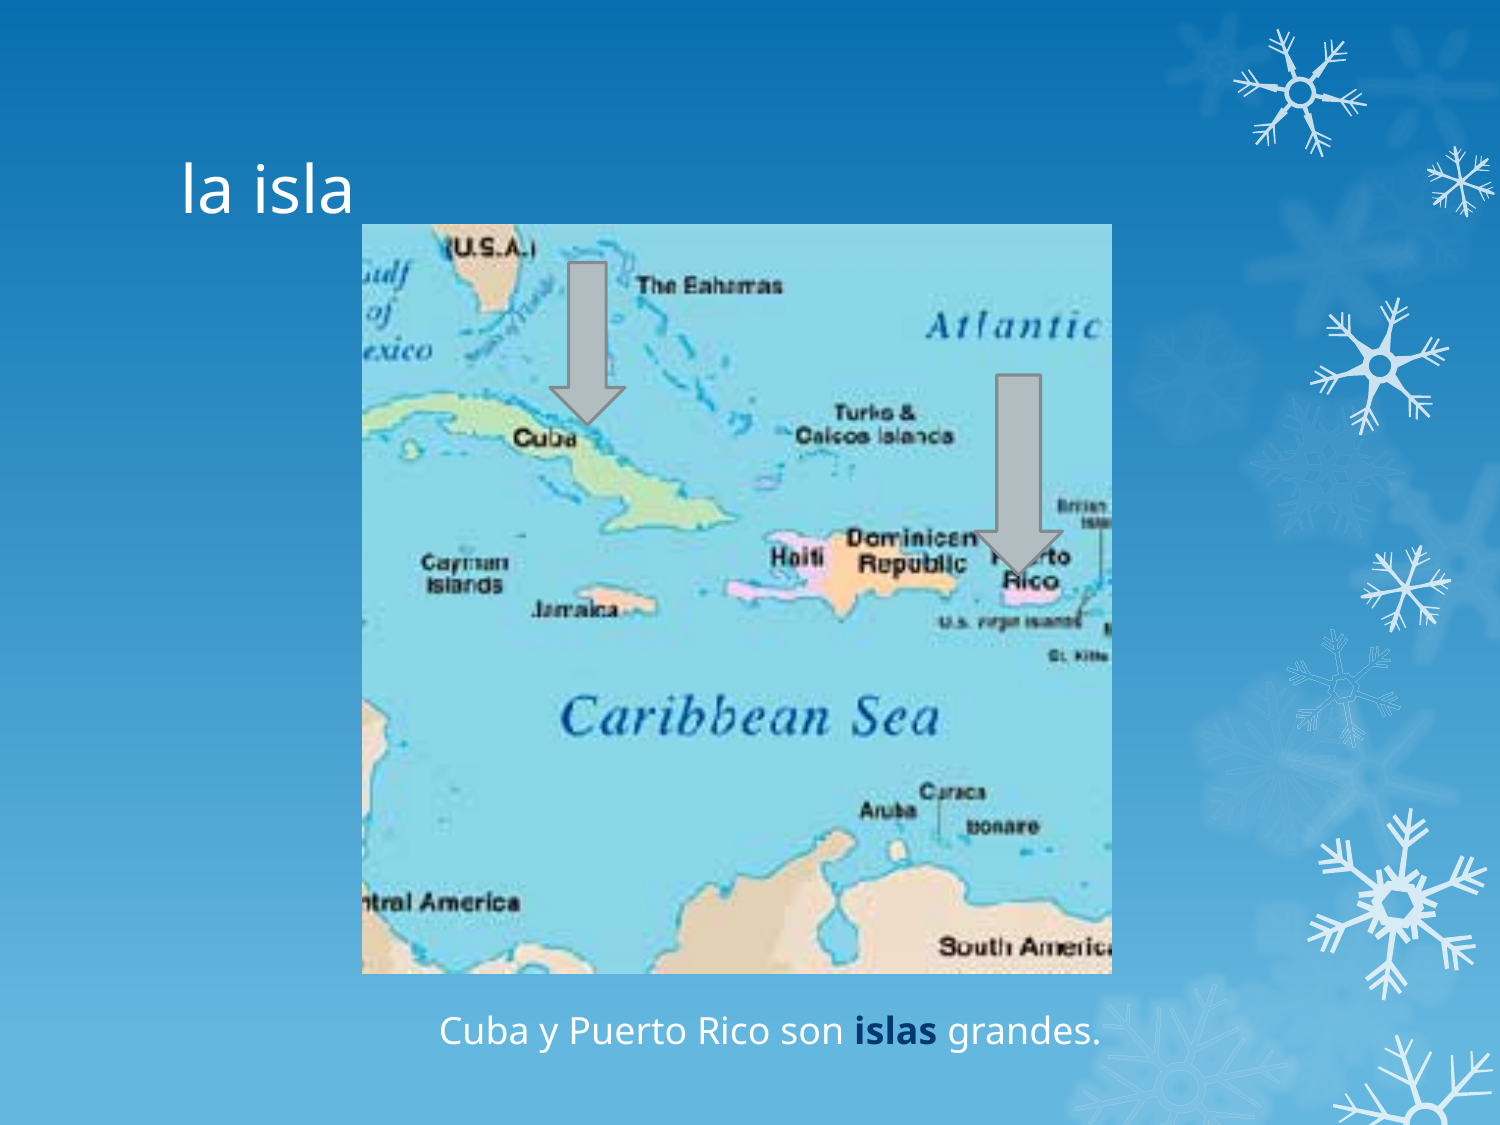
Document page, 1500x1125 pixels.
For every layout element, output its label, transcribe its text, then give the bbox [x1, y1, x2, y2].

title la isla [165, 110, 1335, 263]
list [361, 224, 1112, 975]
text_box Cuba y Puerto Rico son islas grandes. [162, 999, 1388, 1060]
